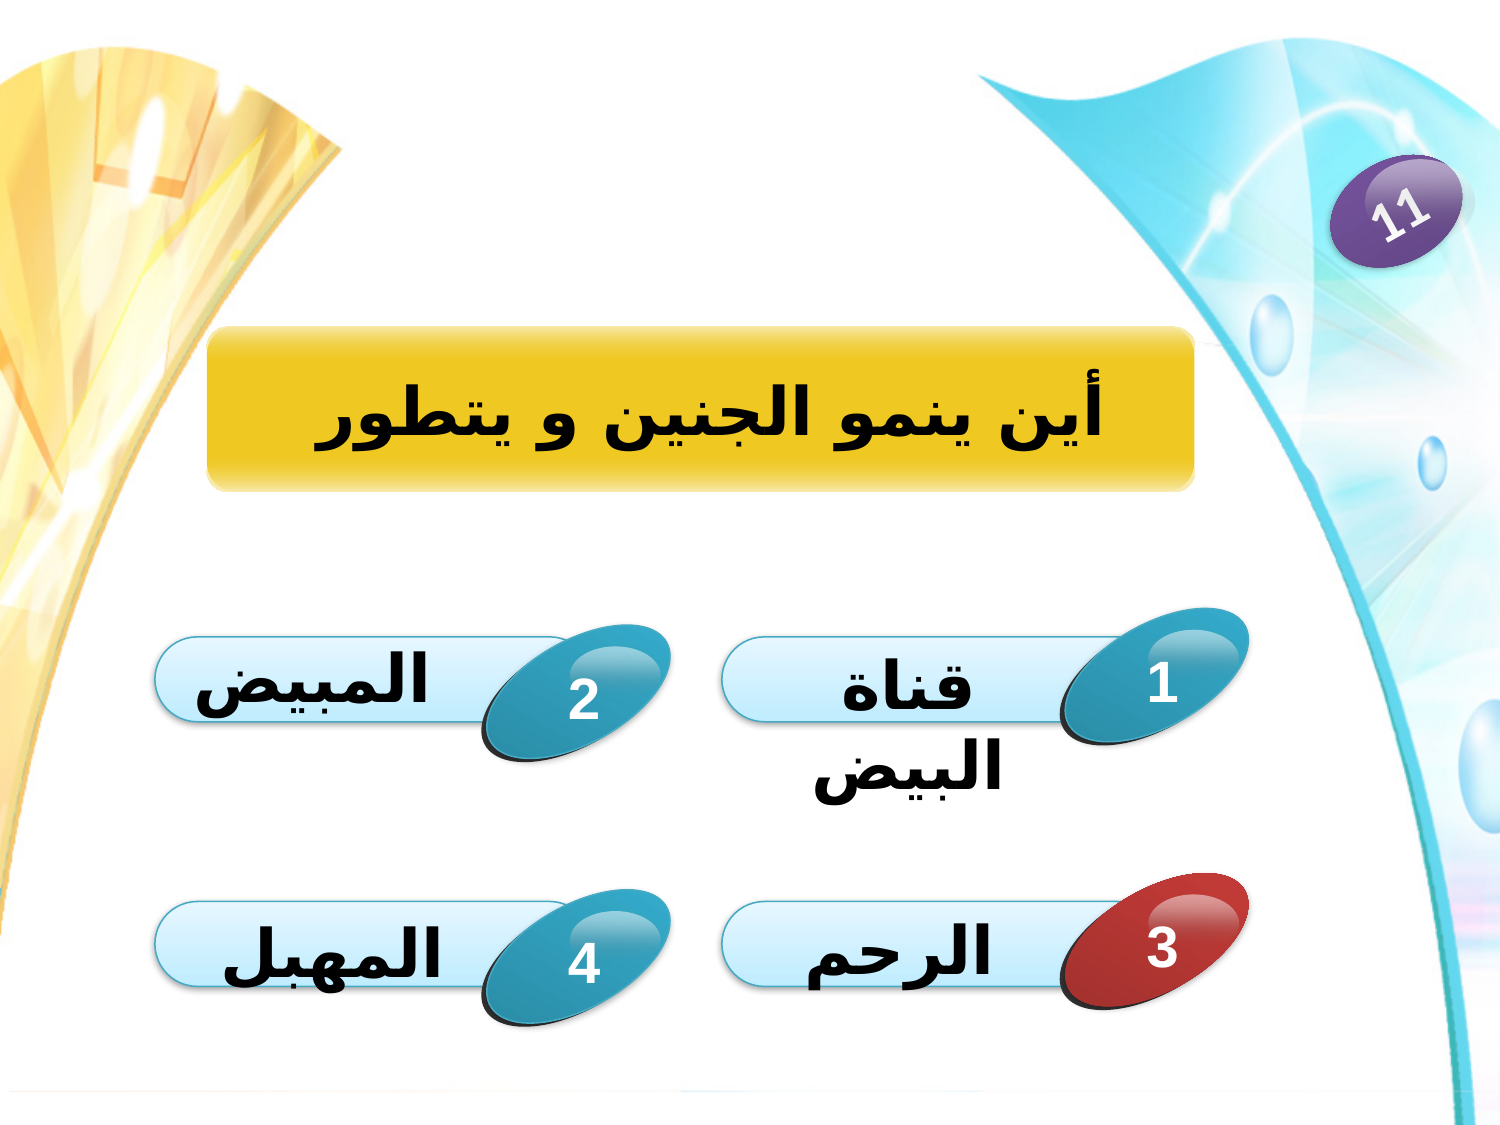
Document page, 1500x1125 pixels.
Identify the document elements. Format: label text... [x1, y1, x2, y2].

text_box 11 [1330, 178, 1418, 268]
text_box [721, 623, 1259, 732]
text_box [135, 901, 680, 1036]
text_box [691, 888, 1259, 997]
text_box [206, 325, 1195, 492]
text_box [154, 628, 680, 747]
picture [0, 0, 1500, 1125]
